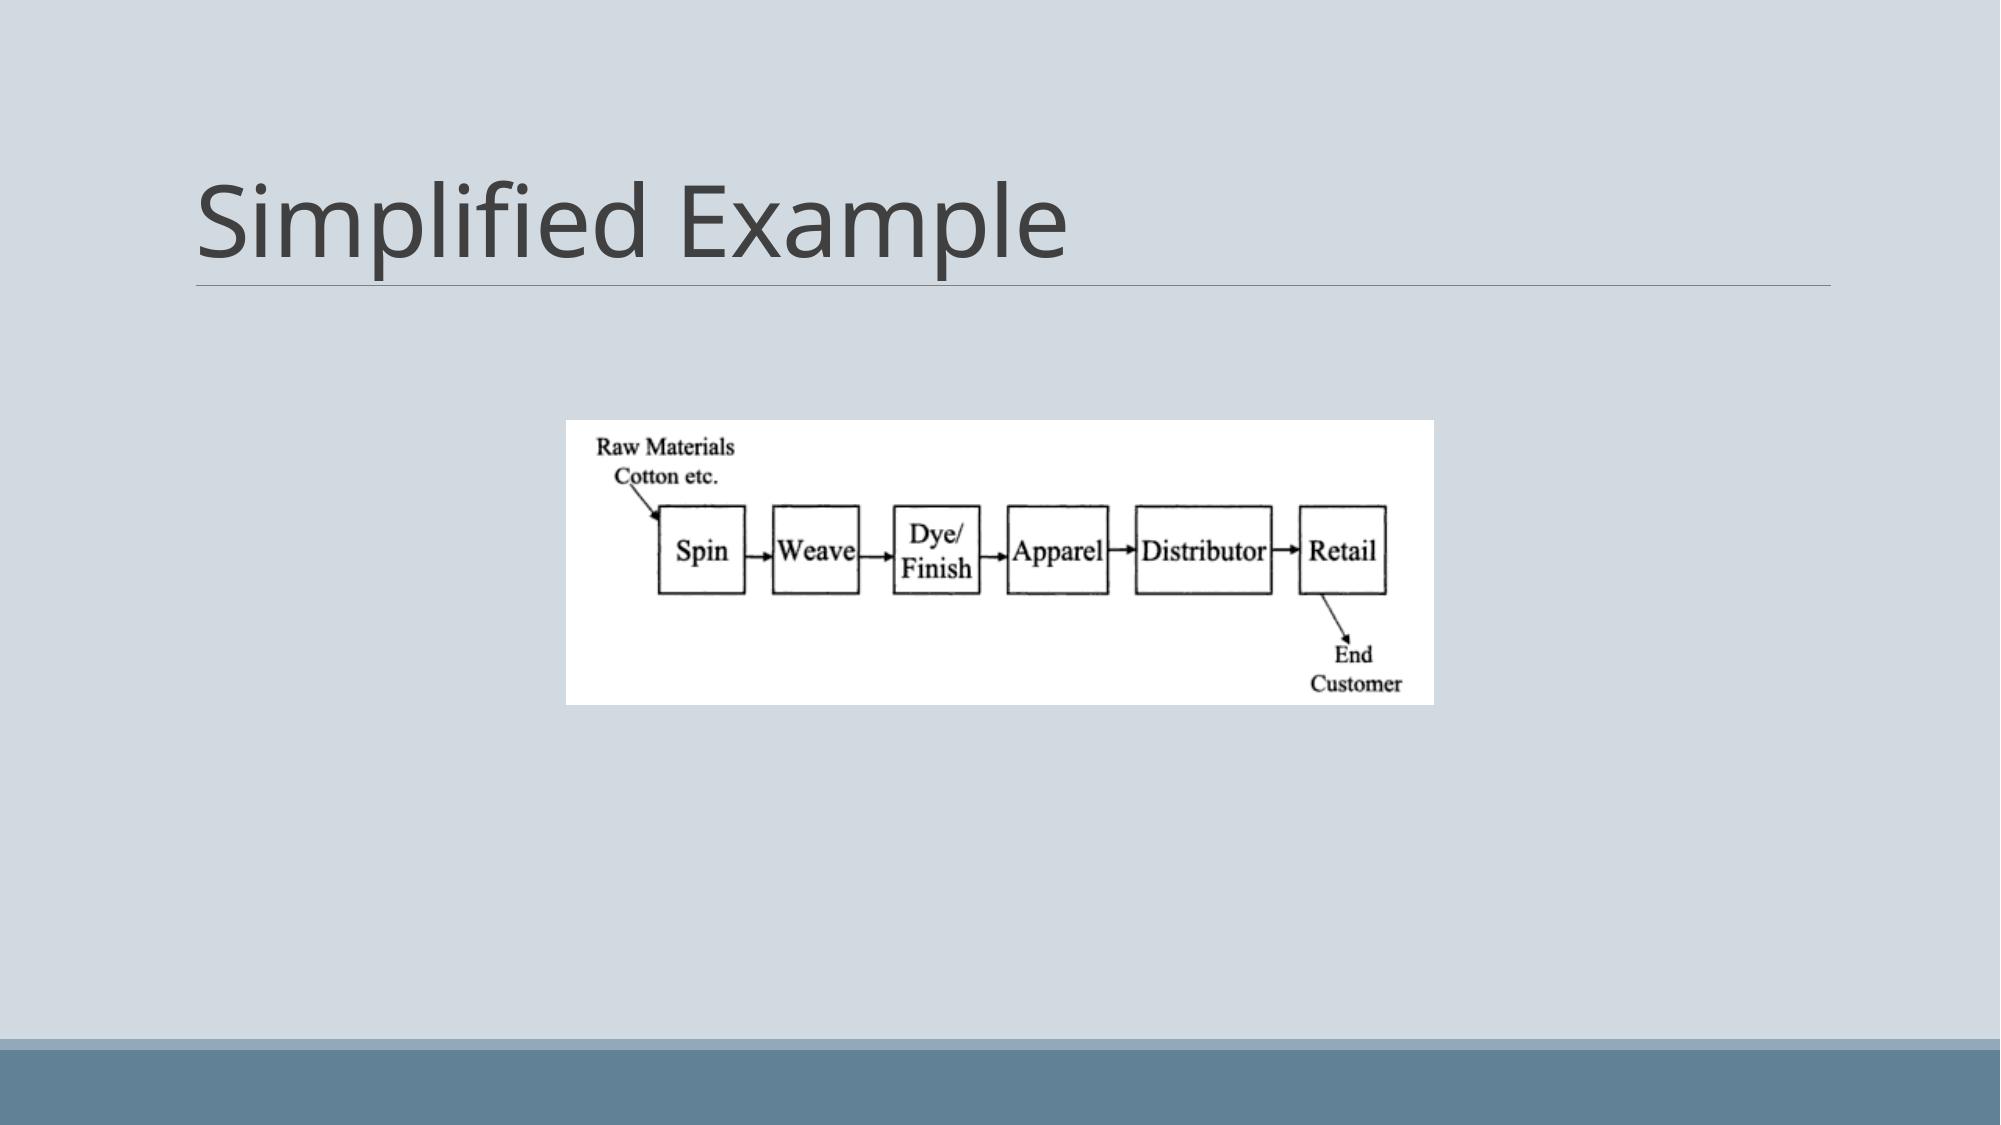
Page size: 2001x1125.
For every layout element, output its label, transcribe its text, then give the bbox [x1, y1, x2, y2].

title Simplified Example [180, 47, 1830, 285]
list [565, 419, 1435, 706]
